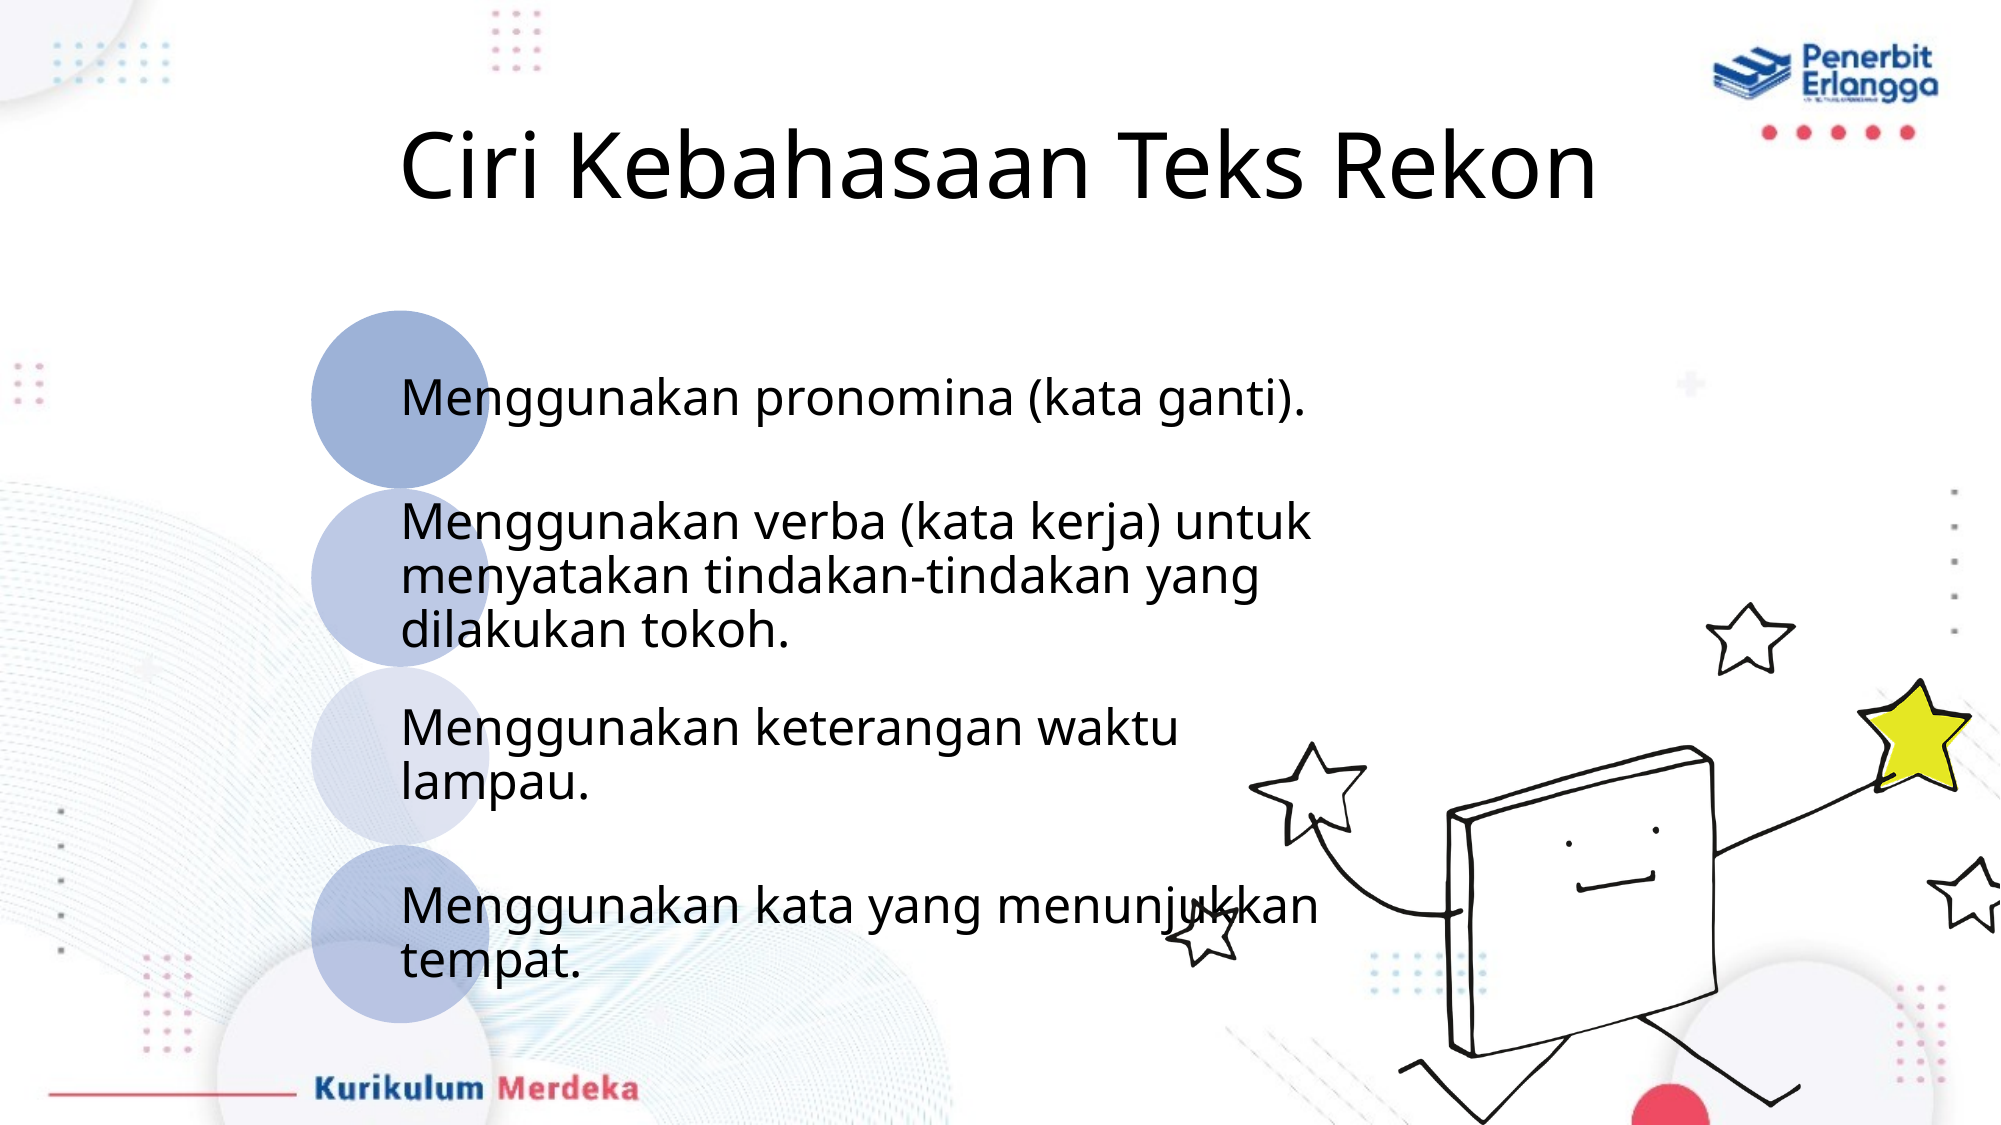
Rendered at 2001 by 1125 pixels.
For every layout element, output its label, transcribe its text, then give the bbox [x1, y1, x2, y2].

picture [0, 0, 2001, 1125]
title Ciri Kebahasaan Teks Rekon [137, 59, 1863, 278]
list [0, 310, 1671, 1024]
